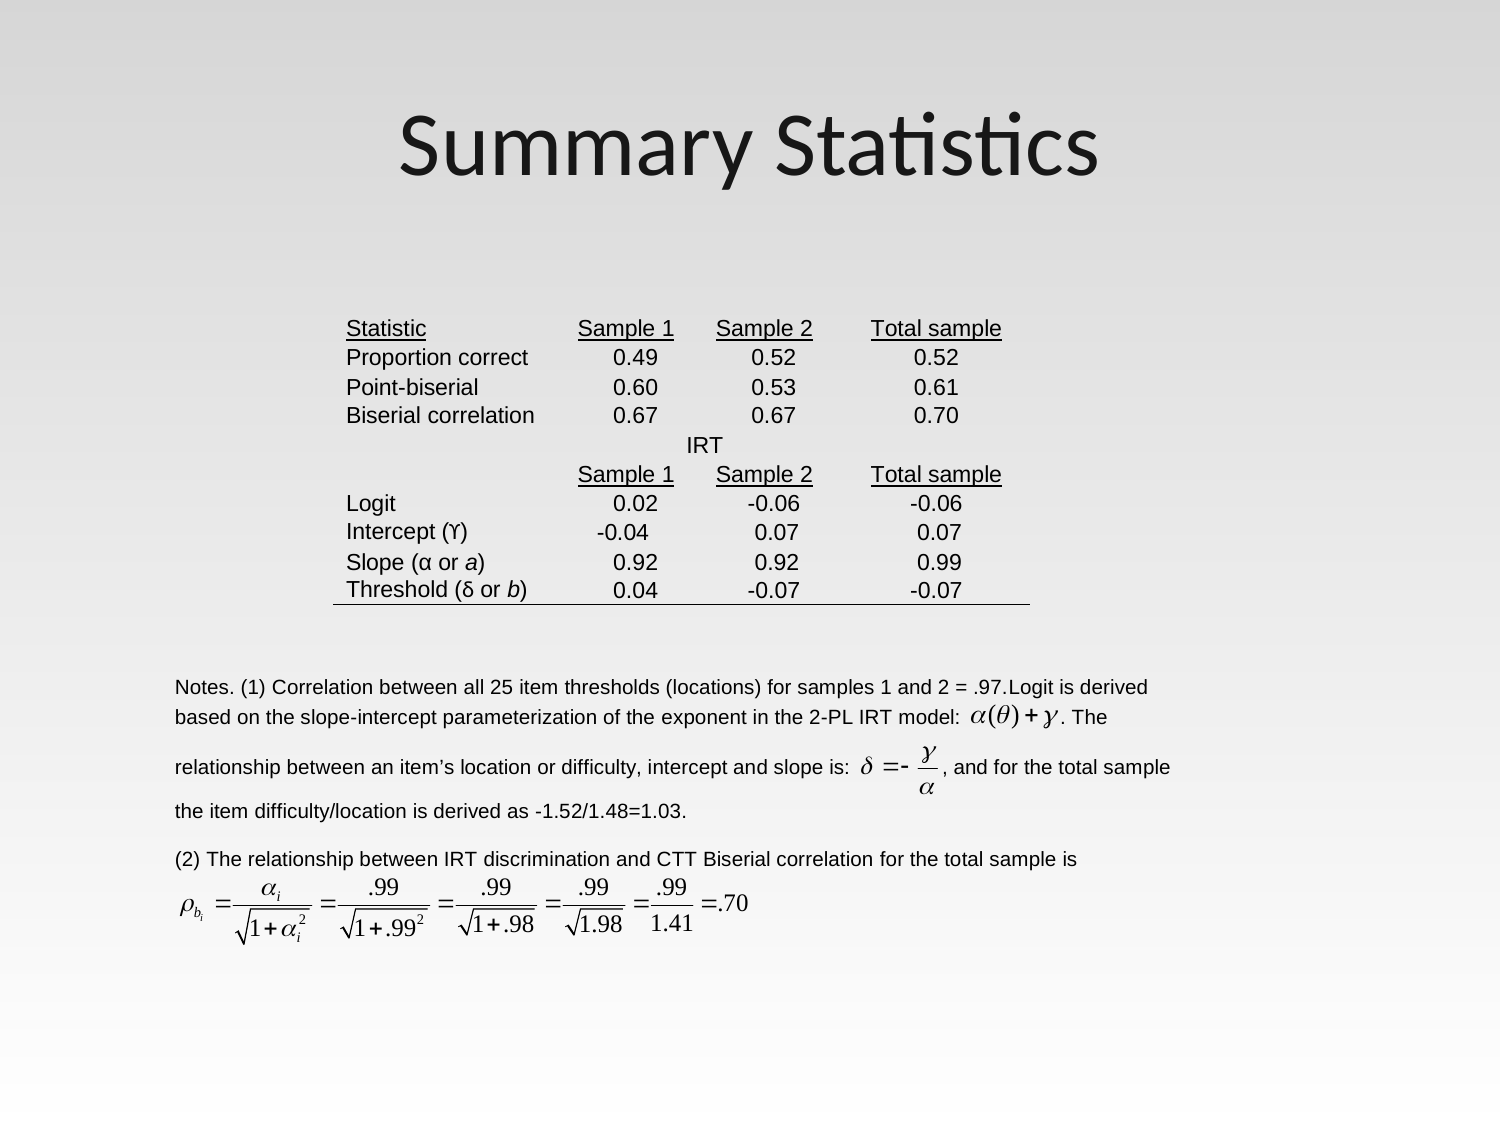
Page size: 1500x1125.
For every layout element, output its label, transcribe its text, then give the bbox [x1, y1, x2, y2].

picture [174, 674, 1181, 950]
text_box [324, 312, 1333, 659]
title Summary Statistics [75, 45, 1425, 233]
